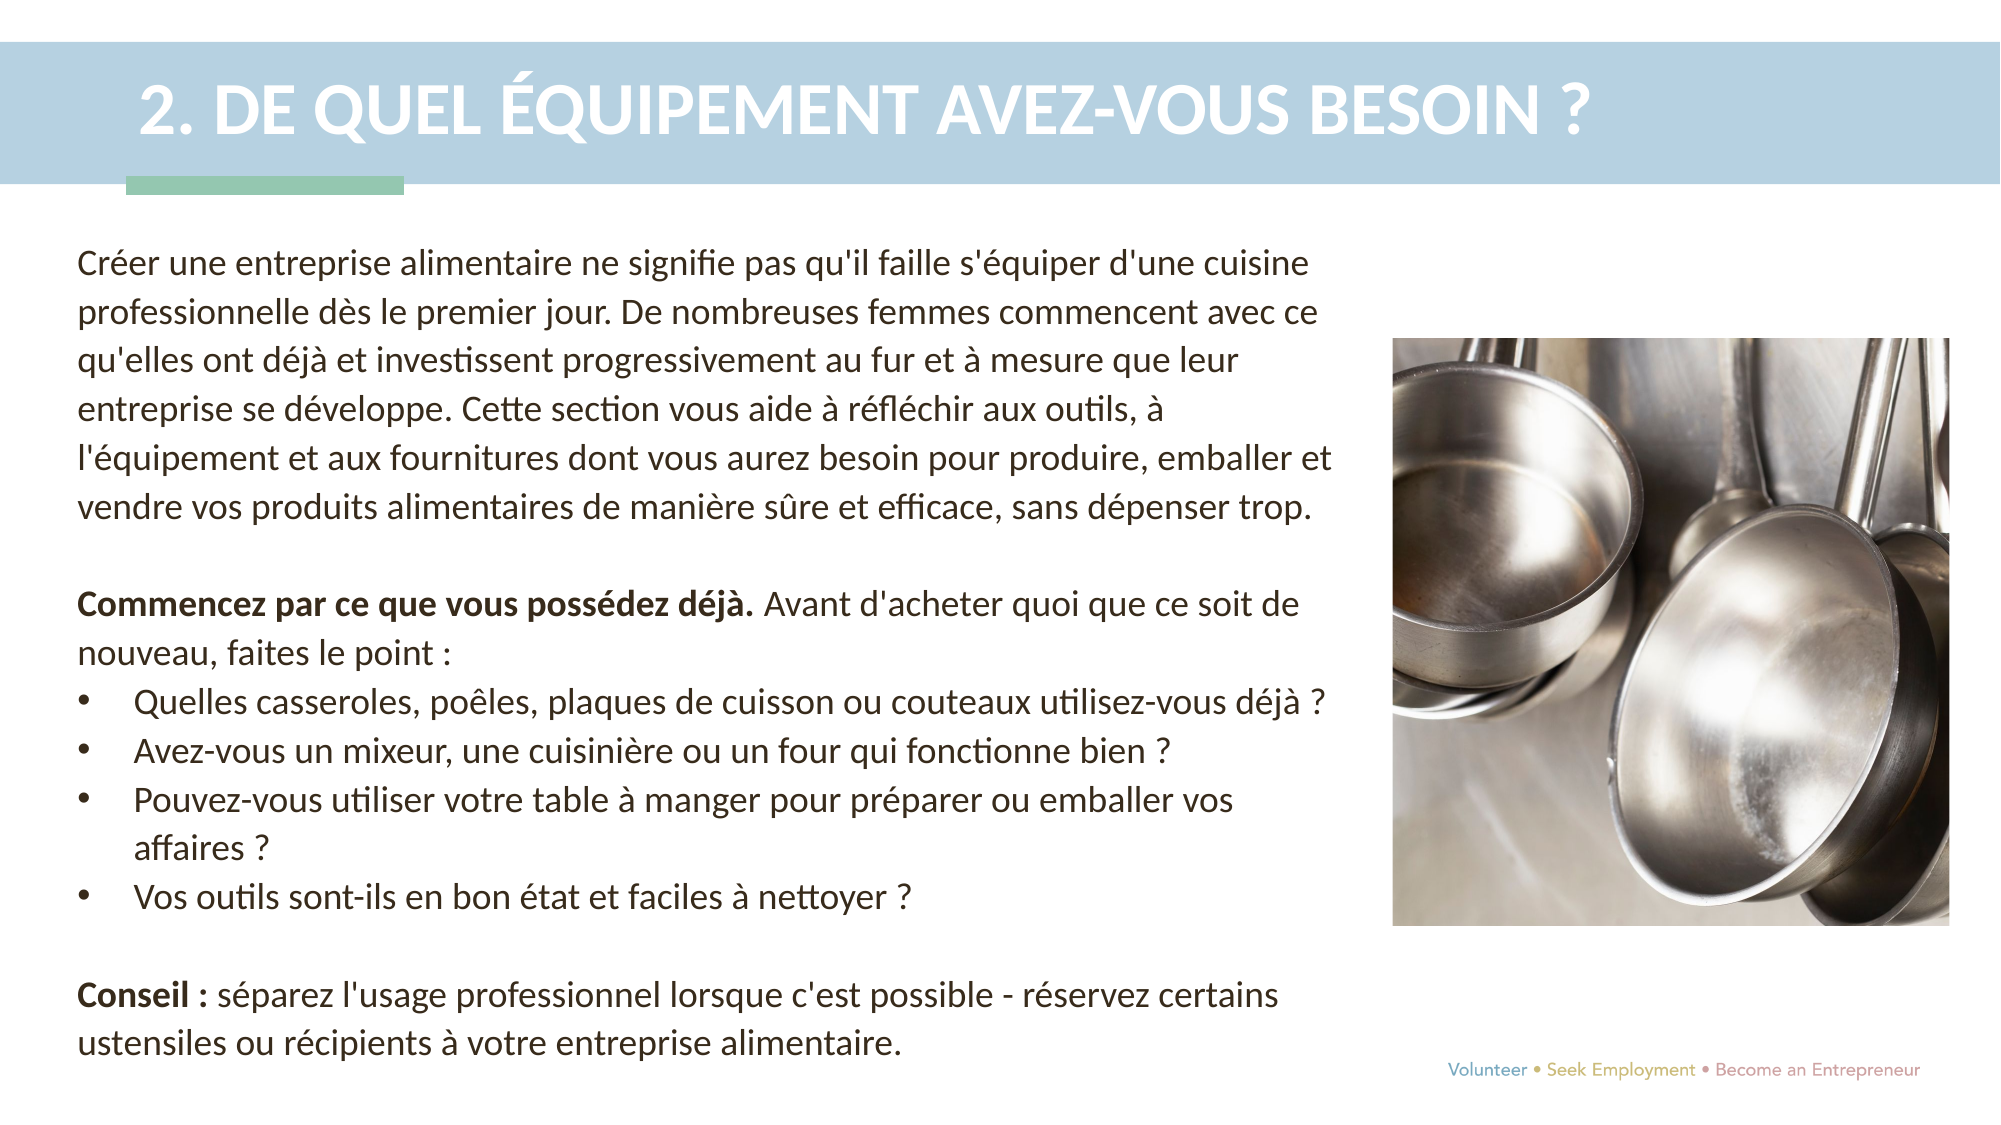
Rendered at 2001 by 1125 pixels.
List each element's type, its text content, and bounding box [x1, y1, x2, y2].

list 2. DE QUEL ÉQUIPEMENT AVEZ-VOUS BESOIN ? [123, 51, 1913, 170]
picture [1392, 259, 1950, 926]
list Créer une entreprise alimentaire ne signifie pas qu'il faille s'équiper d'une cuisine professionnelle dès le premier jour. De nombreuses femmes commencent avec ce qu'elles ont déjà et investissent progressivement au fur et à mesure que leur entreprise se développe. Cette section vous aide à réfléchir aux outils, à l'équipement et aux fournitures dont vous aurez besoin pour produire, emballer et vendre vos produits alimentaires de manière sûre et efficace, sans dépenser trop. Commencez par ce que vous possédez déjà. Avant d'acheter quoi que ce soit de nouveau, faites le point : Quelles casseroles, poêles, plaques de cuisson ou couteaux utilisez-vous déjà ? Avez-vous un mixeur, une cuisinière ou un four qui fonctionne bien ? Pouvez-vous utiliser votre table à manger pour préparer ou emballer vos affaires ? Vos outils sont-ils en bon état et faciles à nettoyer ? Conseil : séparez l'usage professionnel lorsque c'est possible - réservez certains ustensiles ou récipients à votre entreprise alimentaire. [62, 226, 1353, 994]
picture [1418, 1046, 1971, 1103]
